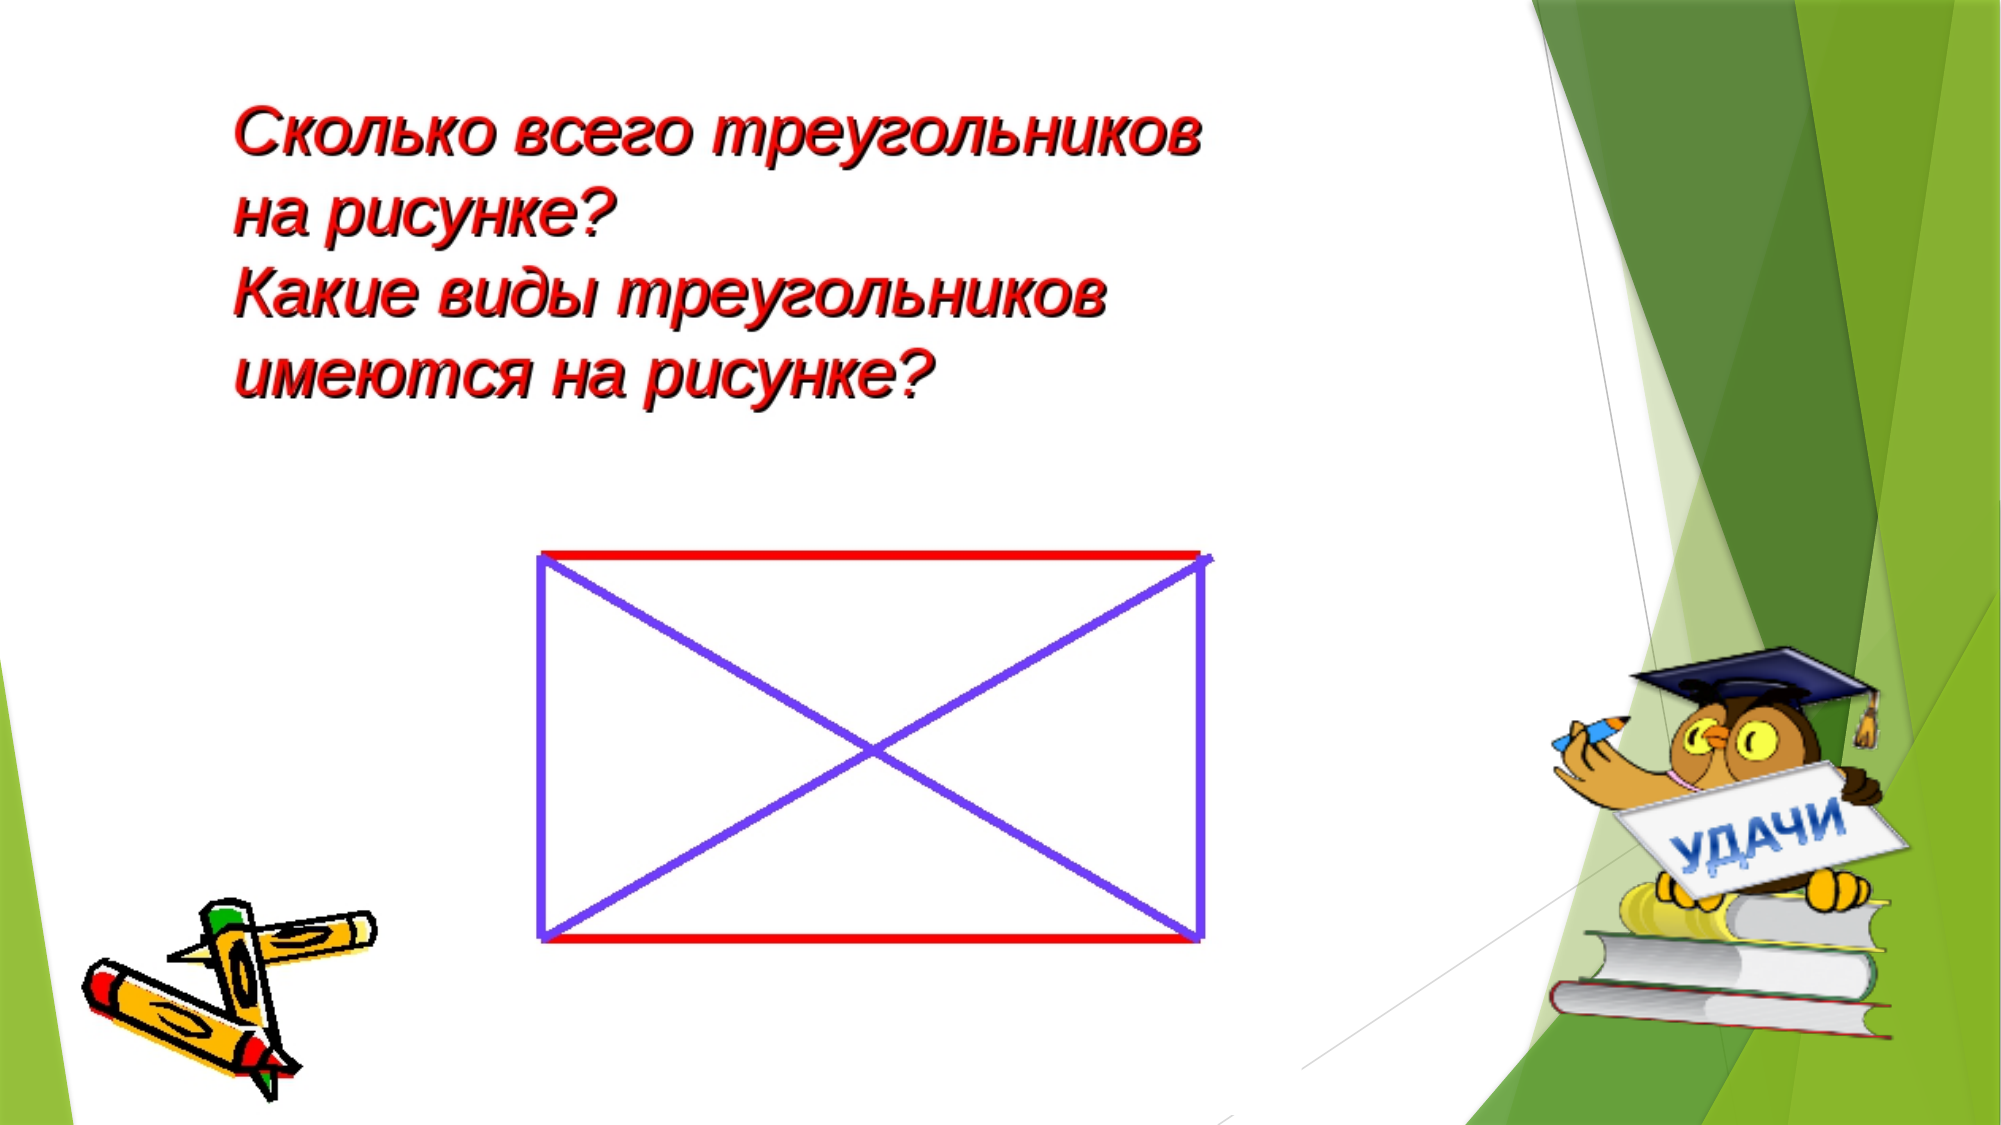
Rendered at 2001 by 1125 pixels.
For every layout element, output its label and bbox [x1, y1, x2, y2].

picture [80, 0, 1303, 1116]
picture [1524, 624, 1936, 1047]
